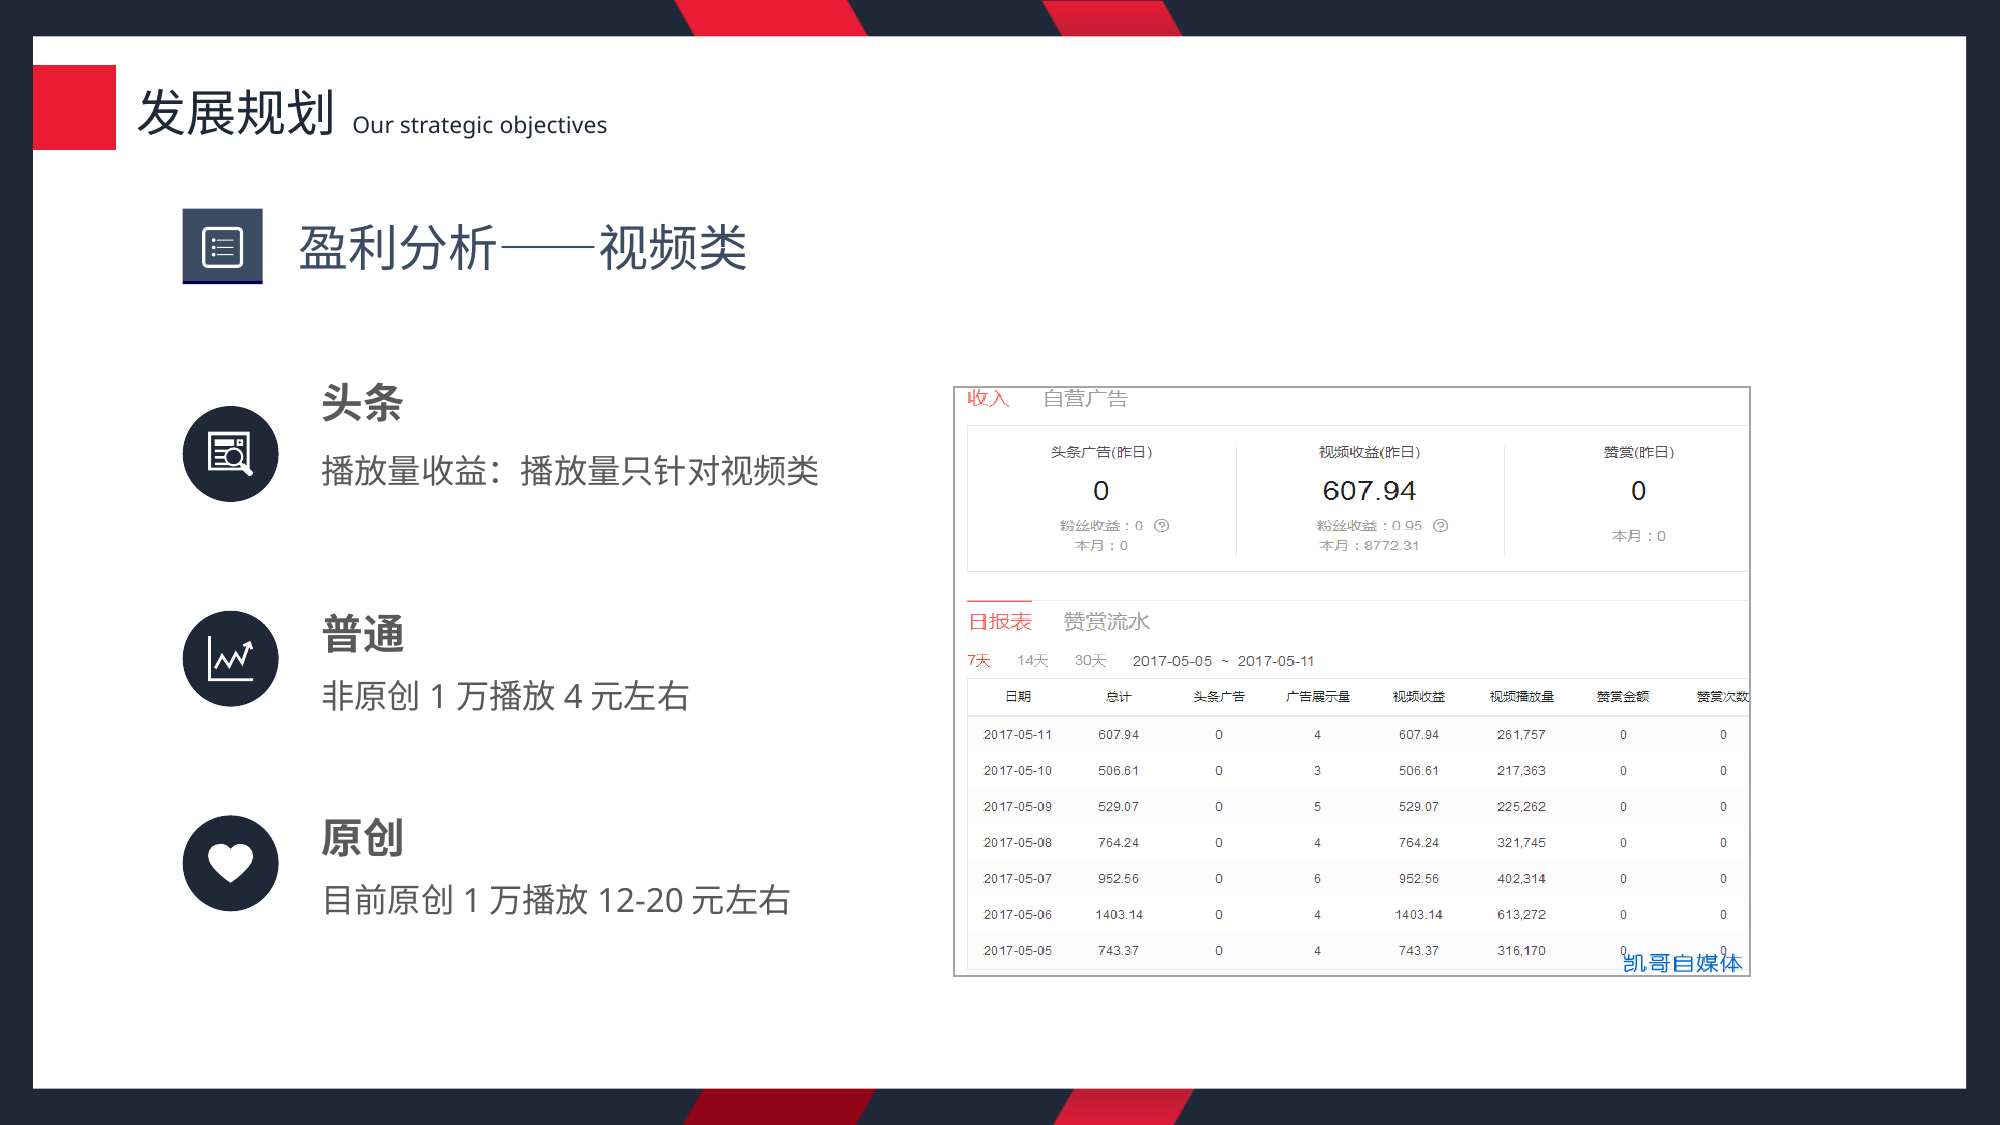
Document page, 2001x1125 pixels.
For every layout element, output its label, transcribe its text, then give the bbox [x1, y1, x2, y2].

text_box [32, 35, 664, 1090]
text_box [1381, 35, 1967, 1090]
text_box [182, 359, 921, 502]
text_box Our strategic objectives [337, 103, 664, 146]
text_box [0, 0, 664, 1125]
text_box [182, 208, 263, 285]
text_box 盈利分析——视频类 [284, 209, 664, 284]
text_box 发展规划 [121, 74, 352, 149]
text_box [32, 64, 117, 151]
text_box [182, 590, 921, 720]
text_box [182, 794, 921, 924]
picture [664, 0, 1749, 1125]
text_box [1381, 0, 2000, 1125]
